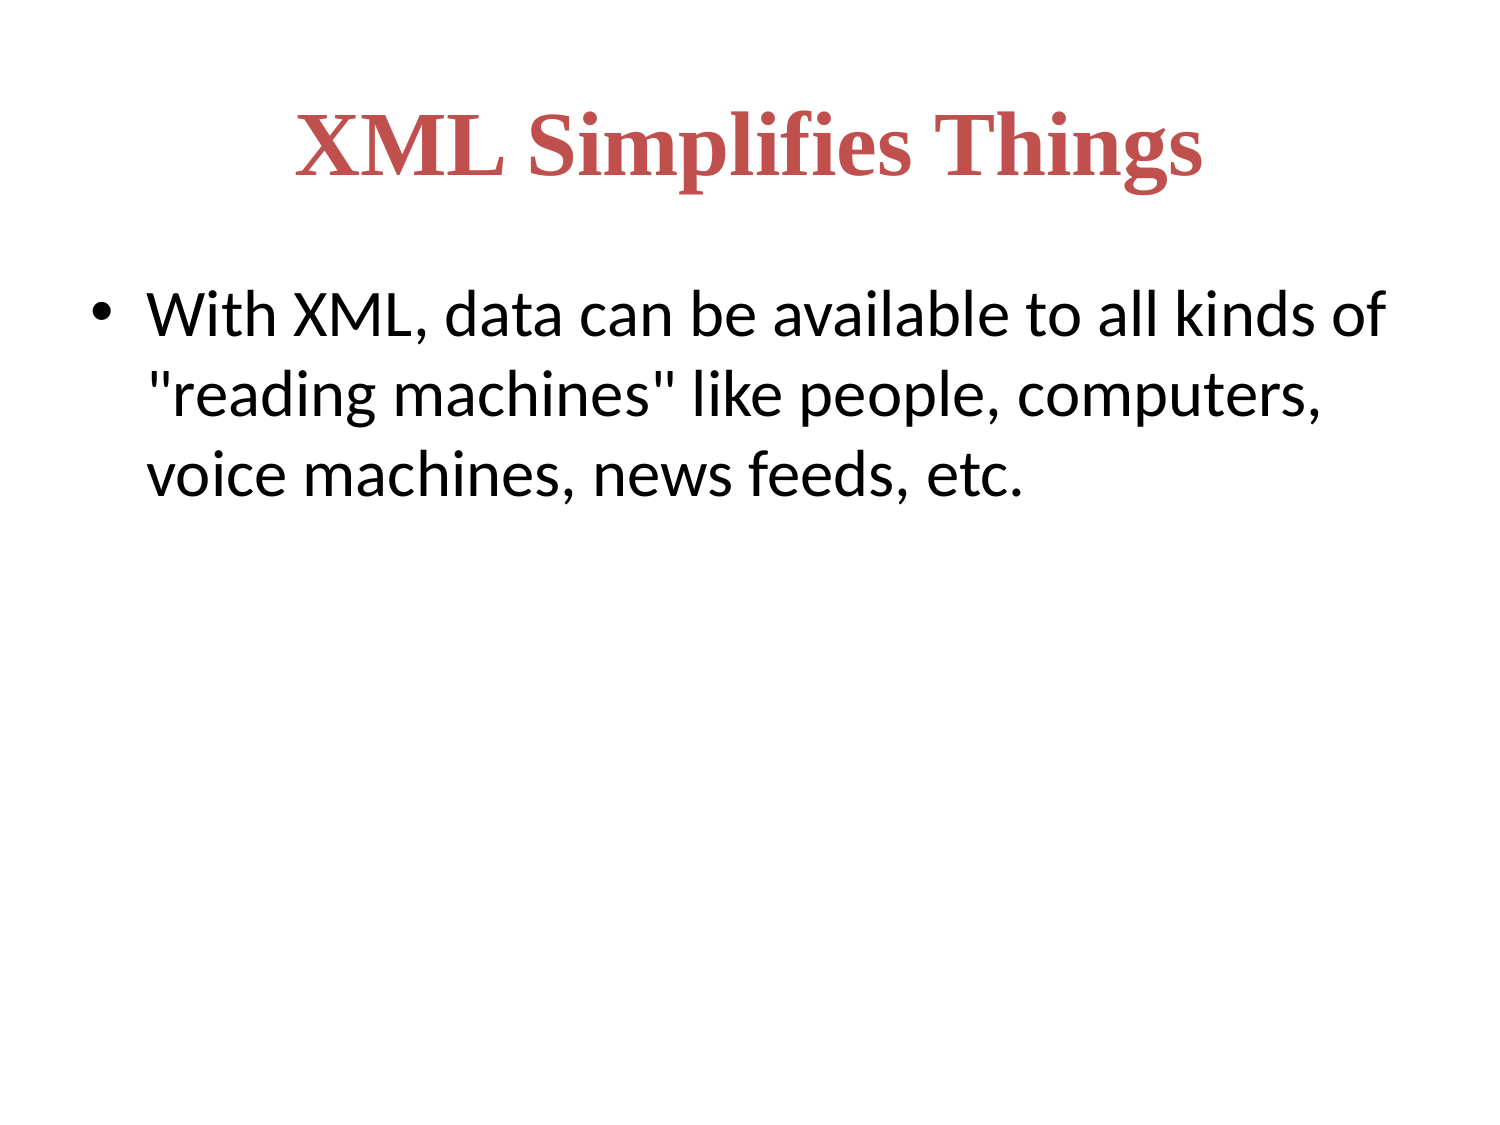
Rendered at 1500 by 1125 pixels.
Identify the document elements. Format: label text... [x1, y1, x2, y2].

title XML Simplifies Things [75, 45, 1425, 233]
list With XML, data can be available to all kinds of "reading machines" like people, computers, voice machines, news feeds, etc. [75, 262, 1425, 1005]
